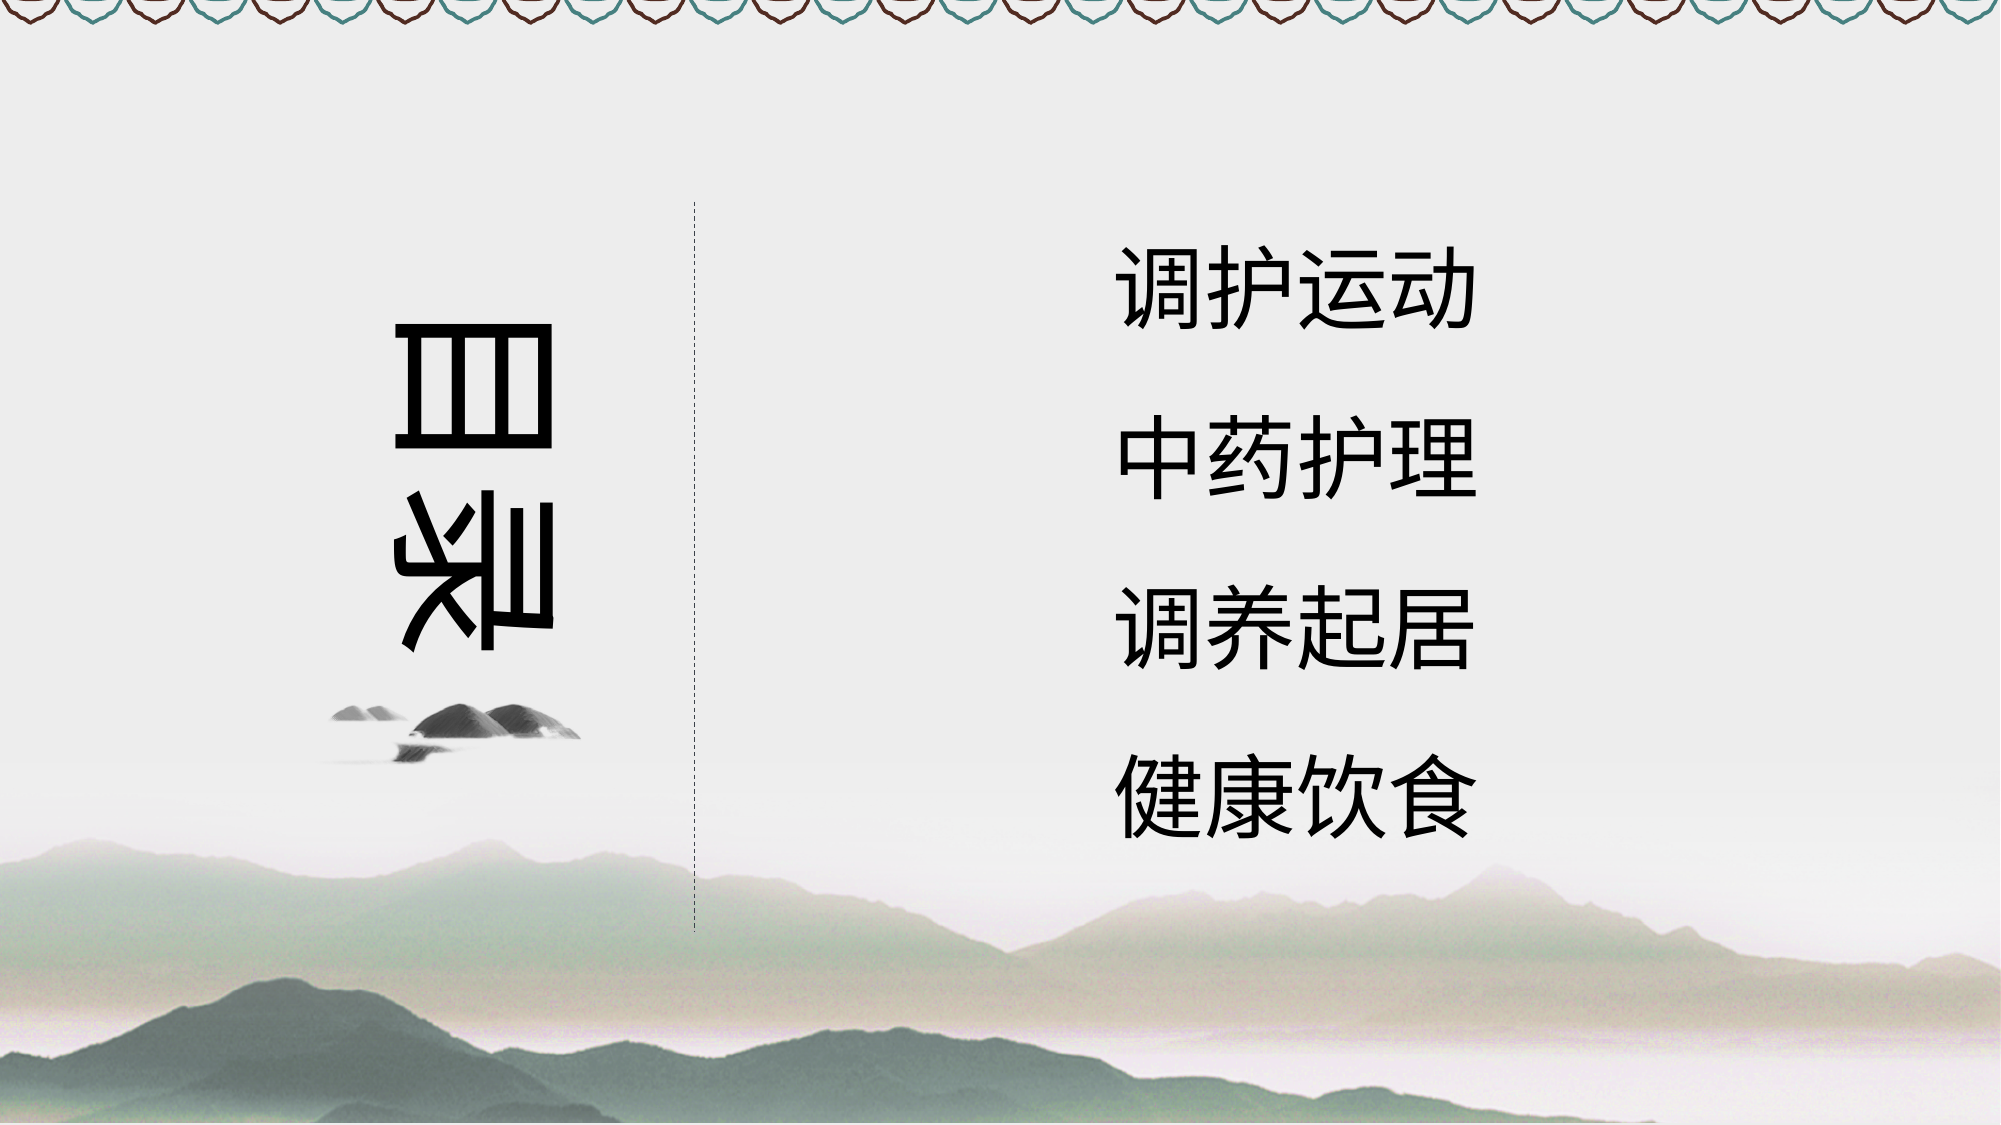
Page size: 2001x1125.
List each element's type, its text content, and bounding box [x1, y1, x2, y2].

text_box 调护运动 [1098, 223, 1535, 349]
picture [0, 626, 2001, 1123]
text_box 目录 [348, 280, 601, 663]
text_box 中药护理 [1098, 393, 1535, 519]
text_box 调养起居 [1098, 563, 1535, 681]
